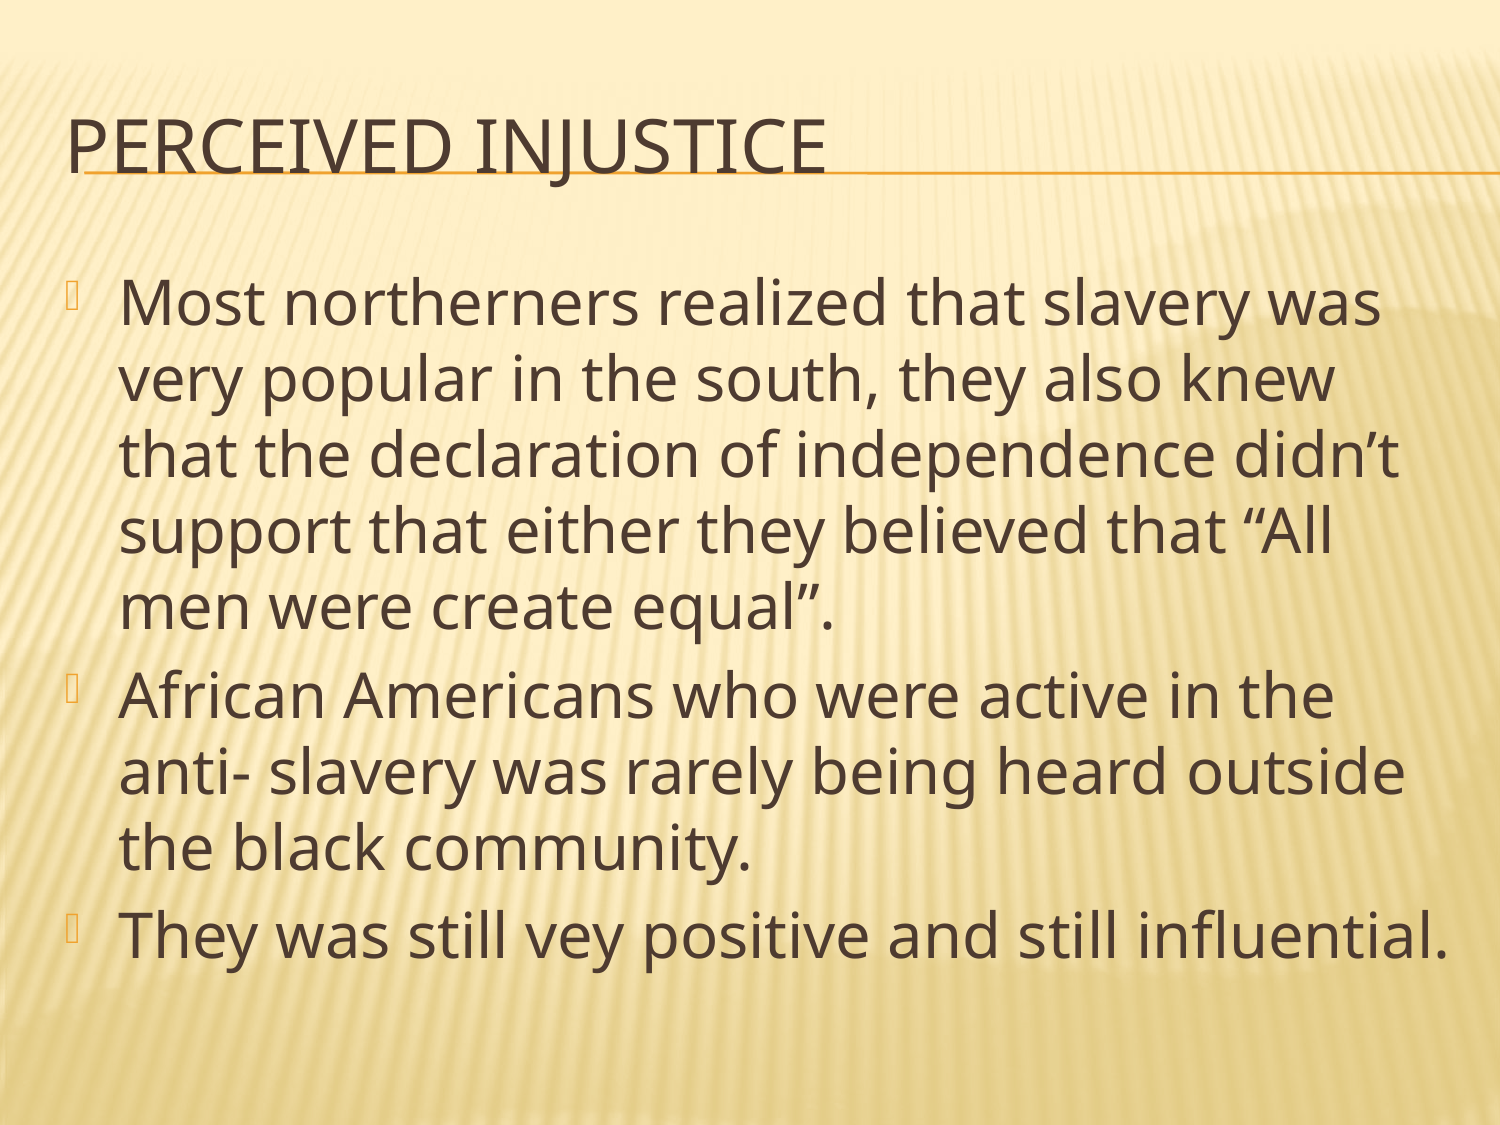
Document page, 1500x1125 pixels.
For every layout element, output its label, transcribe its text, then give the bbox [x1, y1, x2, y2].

title Perceived Injustice [50, 75, 1475, 213]
list Most northerners realized that slavery was very popular in the south, they also knew that the declaration of independence didn’t support that either they believed that “All men were create equal”. African Americans who were active in the anti- slavery was rarely being heard outside the black community. They was still vey positive and still influential. [50, 254, 1475, 998]
